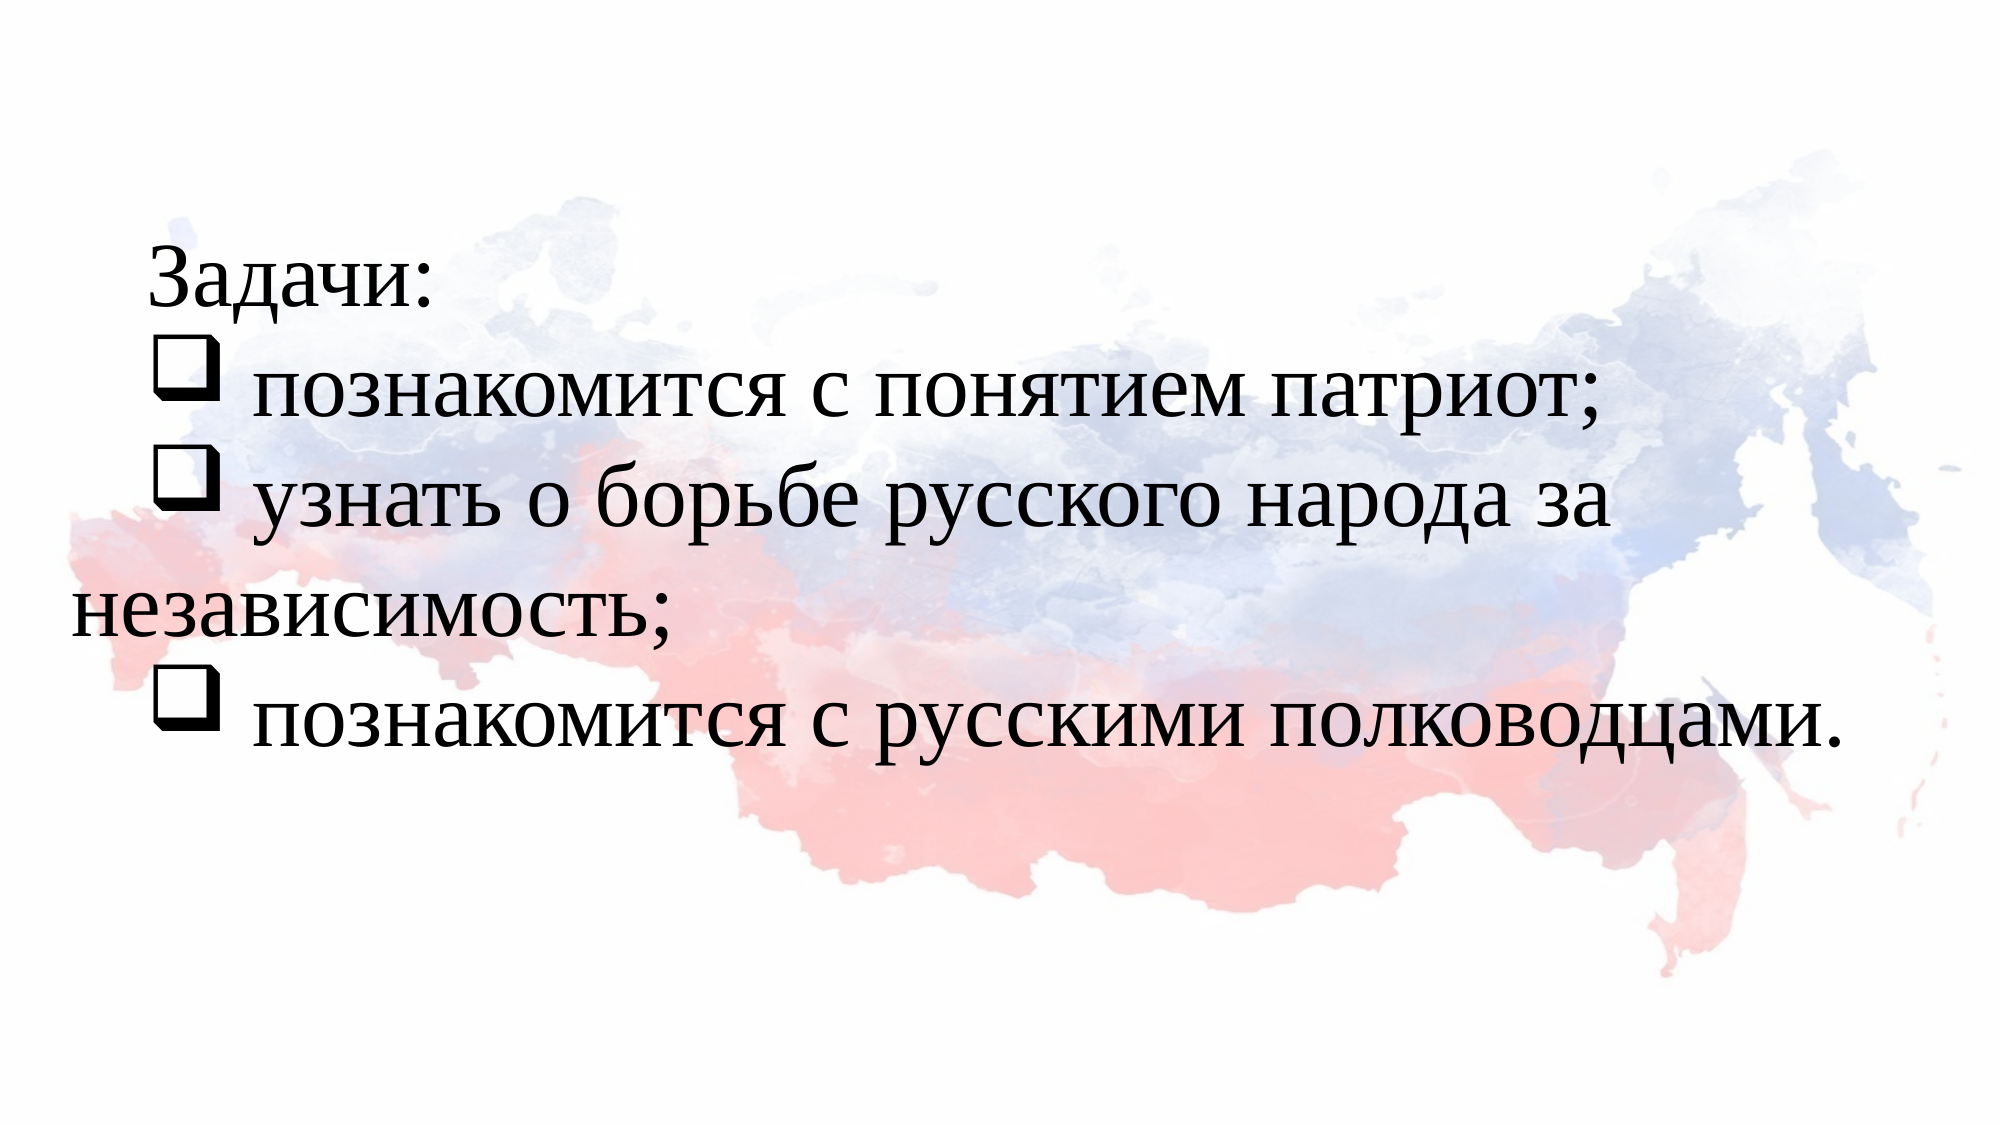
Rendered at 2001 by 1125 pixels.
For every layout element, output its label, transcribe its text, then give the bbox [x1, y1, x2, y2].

text_box Задачи: познакомится с понятием патриот; узнать о борьбе русского народа за независимость; познакомится с русскими полководцами. [56, 154, 1978, 825]
